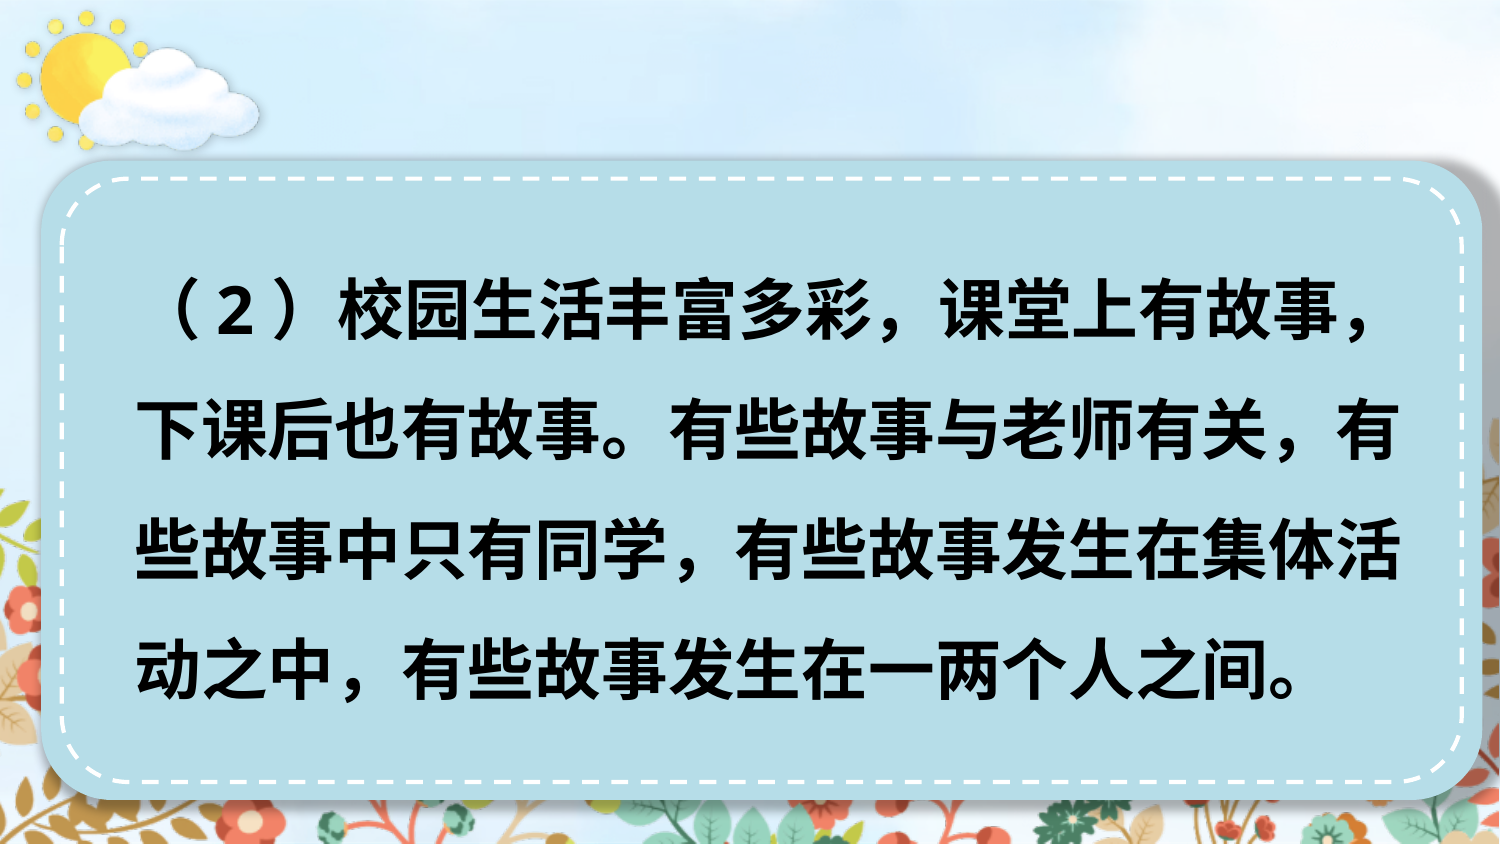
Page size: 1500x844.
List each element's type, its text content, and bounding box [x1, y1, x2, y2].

picture [0, 1, 267, 158]
picture [0, 401, 1499, 844]
text_box （2）校园生活丰富多彩，课堂上有故事，下课后也有故事。有些故事与老师有关，有些故事中只有同学，有些故事发生在集体活动之中，有些故事发生在一两个人之间。 [119, 220, 1431, 715]
